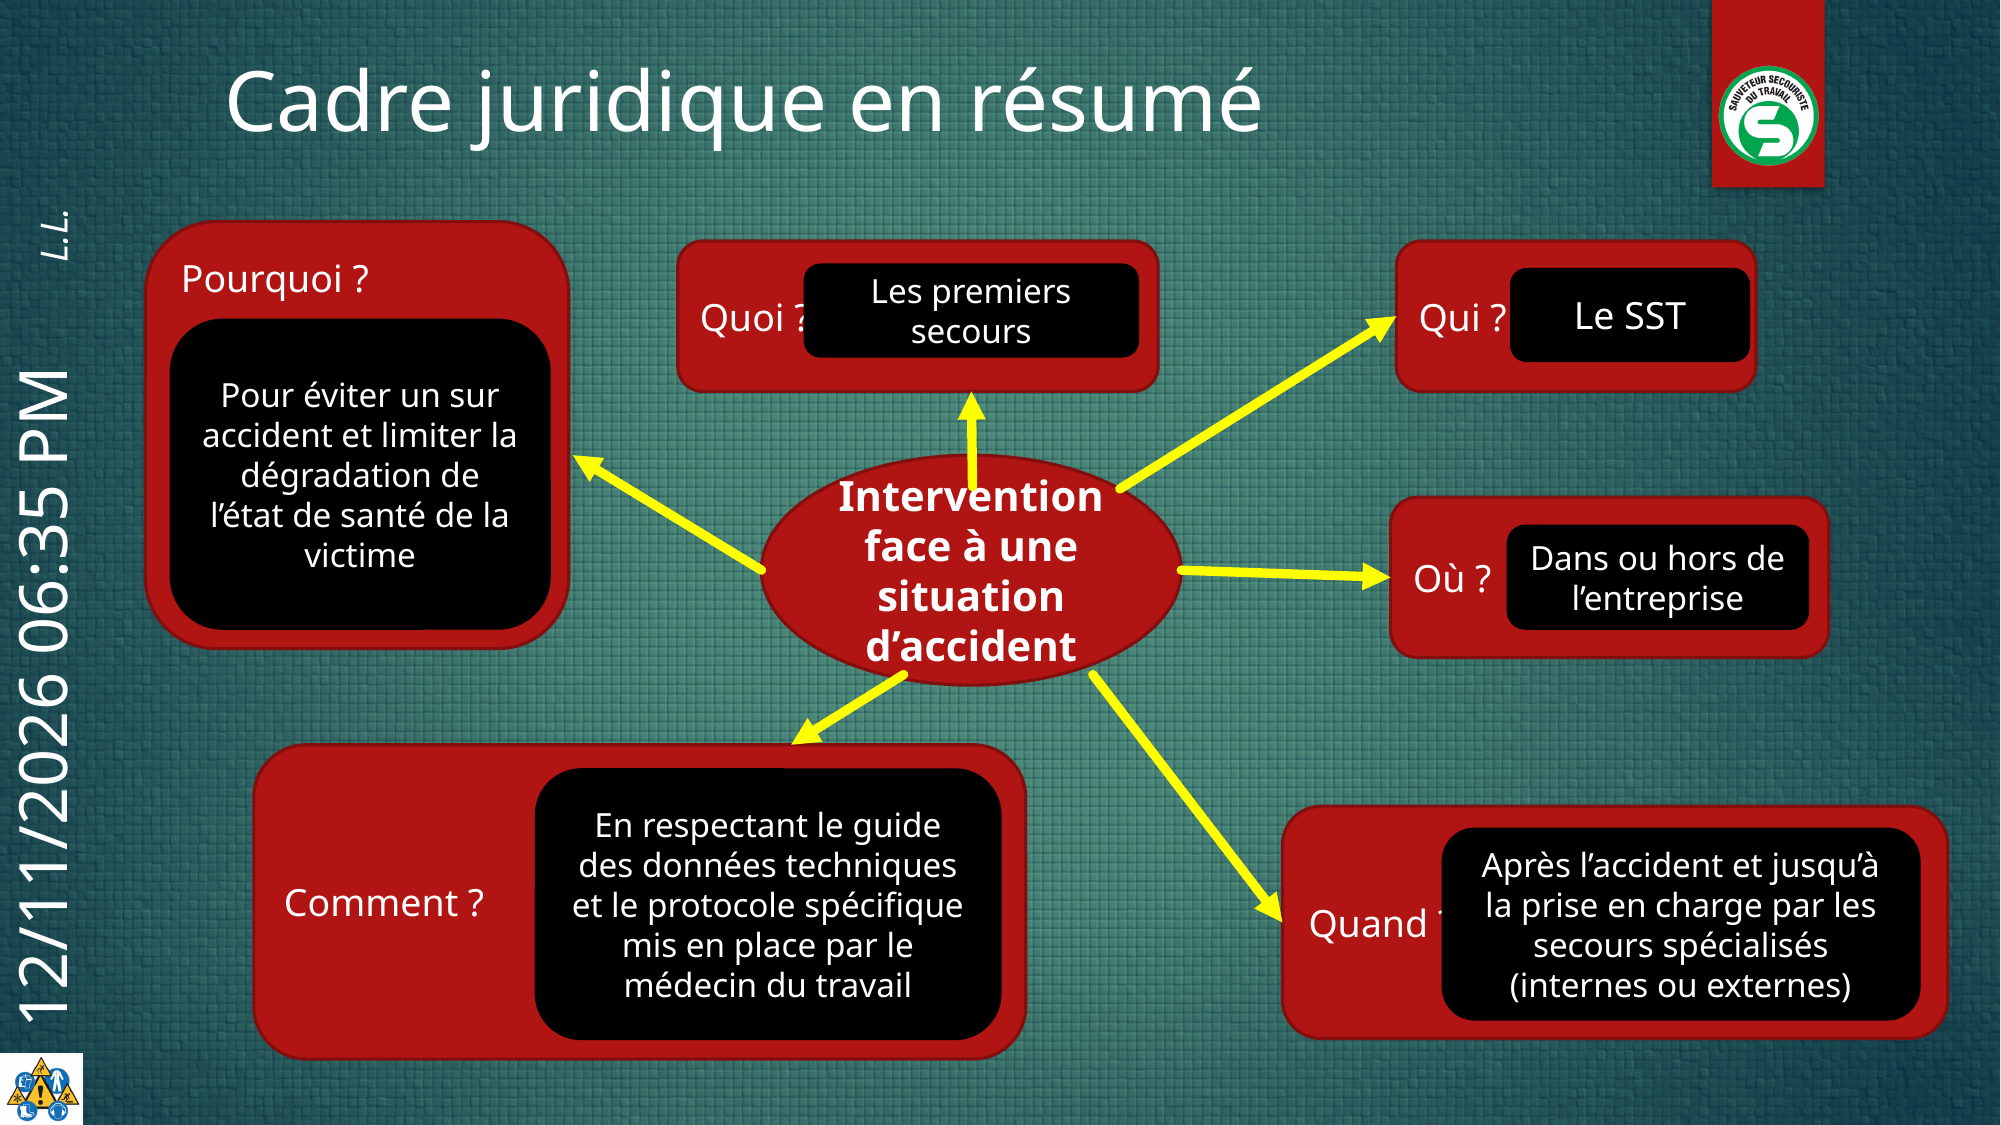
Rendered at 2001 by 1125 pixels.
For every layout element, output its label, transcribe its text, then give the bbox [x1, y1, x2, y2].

text_box Intervention face à une situation d’accident [760, 453, 1183, 687]
text_box Cadre juridique en résumé [134, 40, 1631, 156]
text_box Le SST [1510, 267, 1751, 363]
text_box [572, 454, 762, 571]
picture [0, 1053, 83, 1125]
picture [1718, 65, 1819, 166]
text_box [1119, 315, 1397, 490]
text_box Comment ? [252, 743, 1028, 1061]
text_box Pour éviter un sur accident et limiter la dégradation de l’état de santé de la victime [169, 318, 551, 630]
text_box Après l’accident et jusqu’à la prise en charge par les secours spécialisés (internes ou externes) [1441, 827, 1921, 1021]
text_box Quand ? [1280, 804, 1950, 1041]
text_box En respectant le guide des données techniques et le protocole spécifique mis en place par le médecin du travail [534, 768, 1002, 1041]
text_box Les premiers secours [803, 263, 1140, 358]
text_box Où ? [1389, 495, 1831, 660]
text_box Qui ? [1394, 239, 1758, 393]
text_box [1181, 569, 1391, 578]
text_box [790, 674, 904, 745]
text_box Pourquoi ? [143, 219, 571, 651]
text_box Dans ou hors de l’entreprise [1506, 524, 1810, 630]
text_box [1092, 674, 1283, 923]
text_box Quoi ? [676, 239, 1160, 393]
